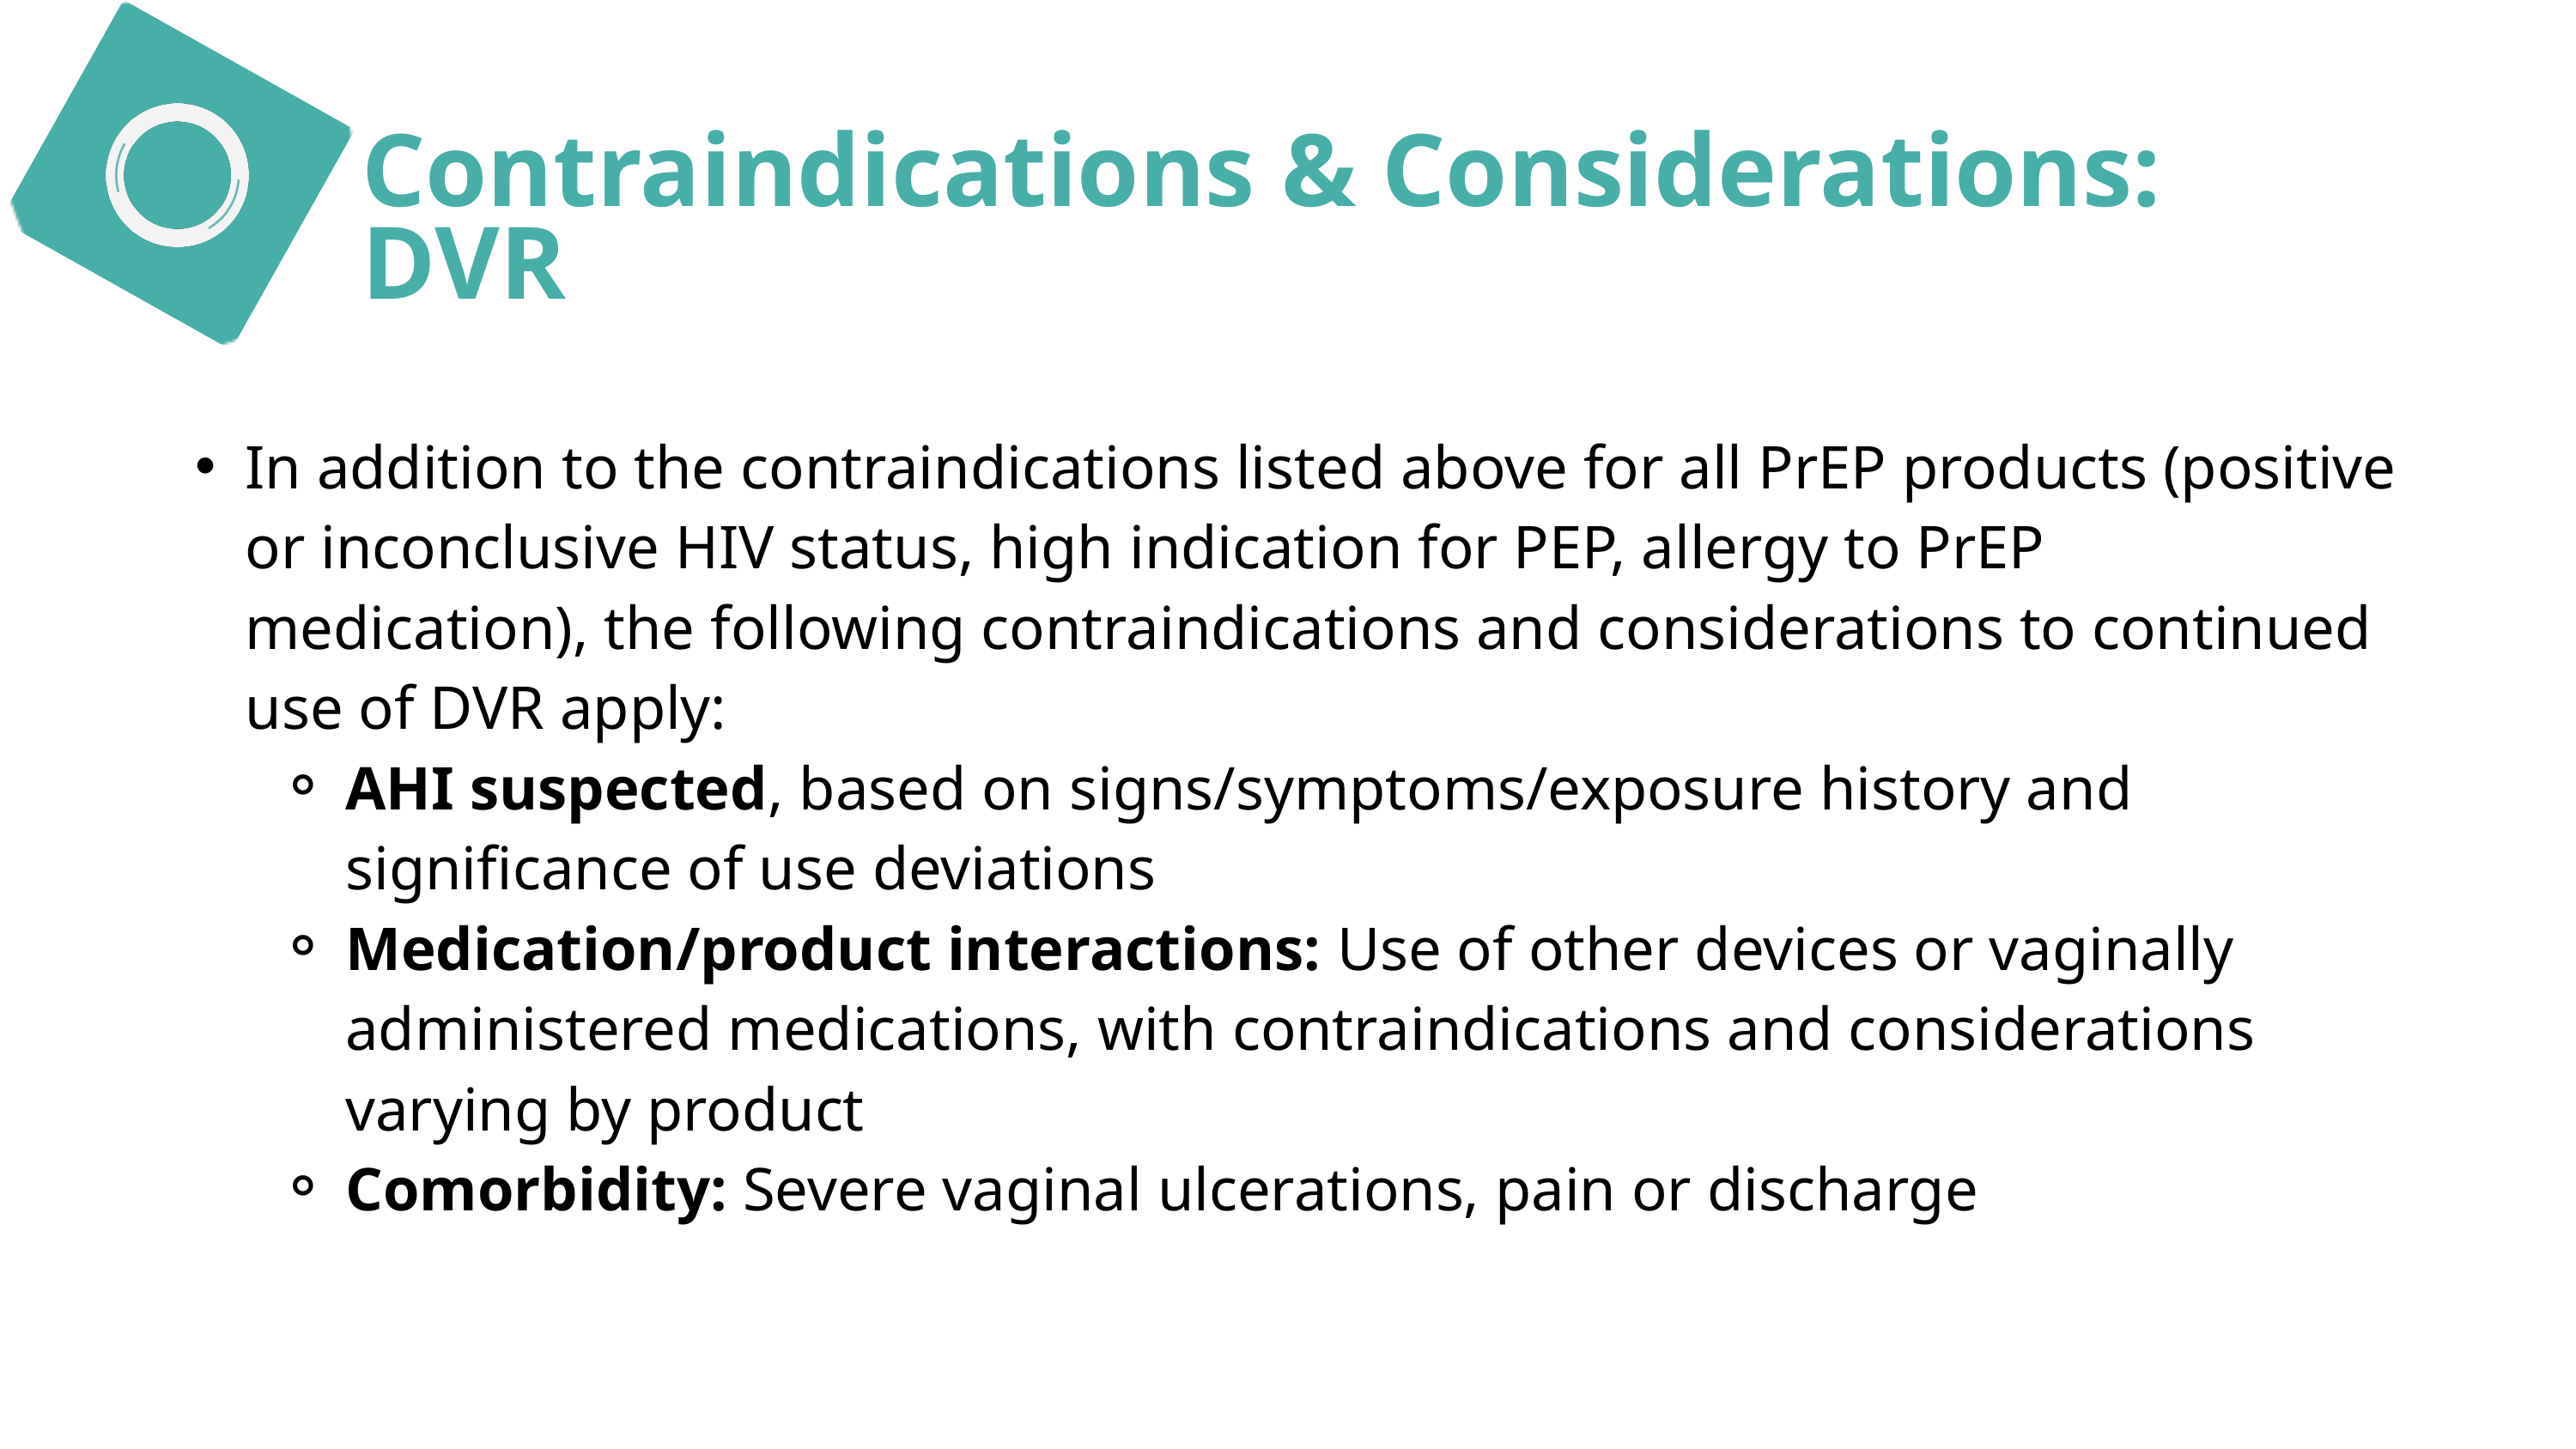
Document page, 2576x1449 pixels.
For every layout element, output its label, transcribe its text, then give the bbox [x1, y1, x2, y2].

text_box Contraindications & Considerations: DVR [361, 134, 2215, 319]
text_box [0, 0, 355, 350]
text_box In addition to the contraindications listed above for all PrEP products (positive or inconclusive HIV status, high indication for PEP, allergy to PrEP medication), the following contraindications and considerations to continued use of DVR apply: AHI suspected, based on signs/symptoms/exposure history and significance of use deviations Medication/product interactions: Use of other devices or vaginally administered medications, with contraindications and considerations varying by product Comorbidity: Severe vaginal ulcerations, pain or discharge [144, 420, 2403, 1223]
